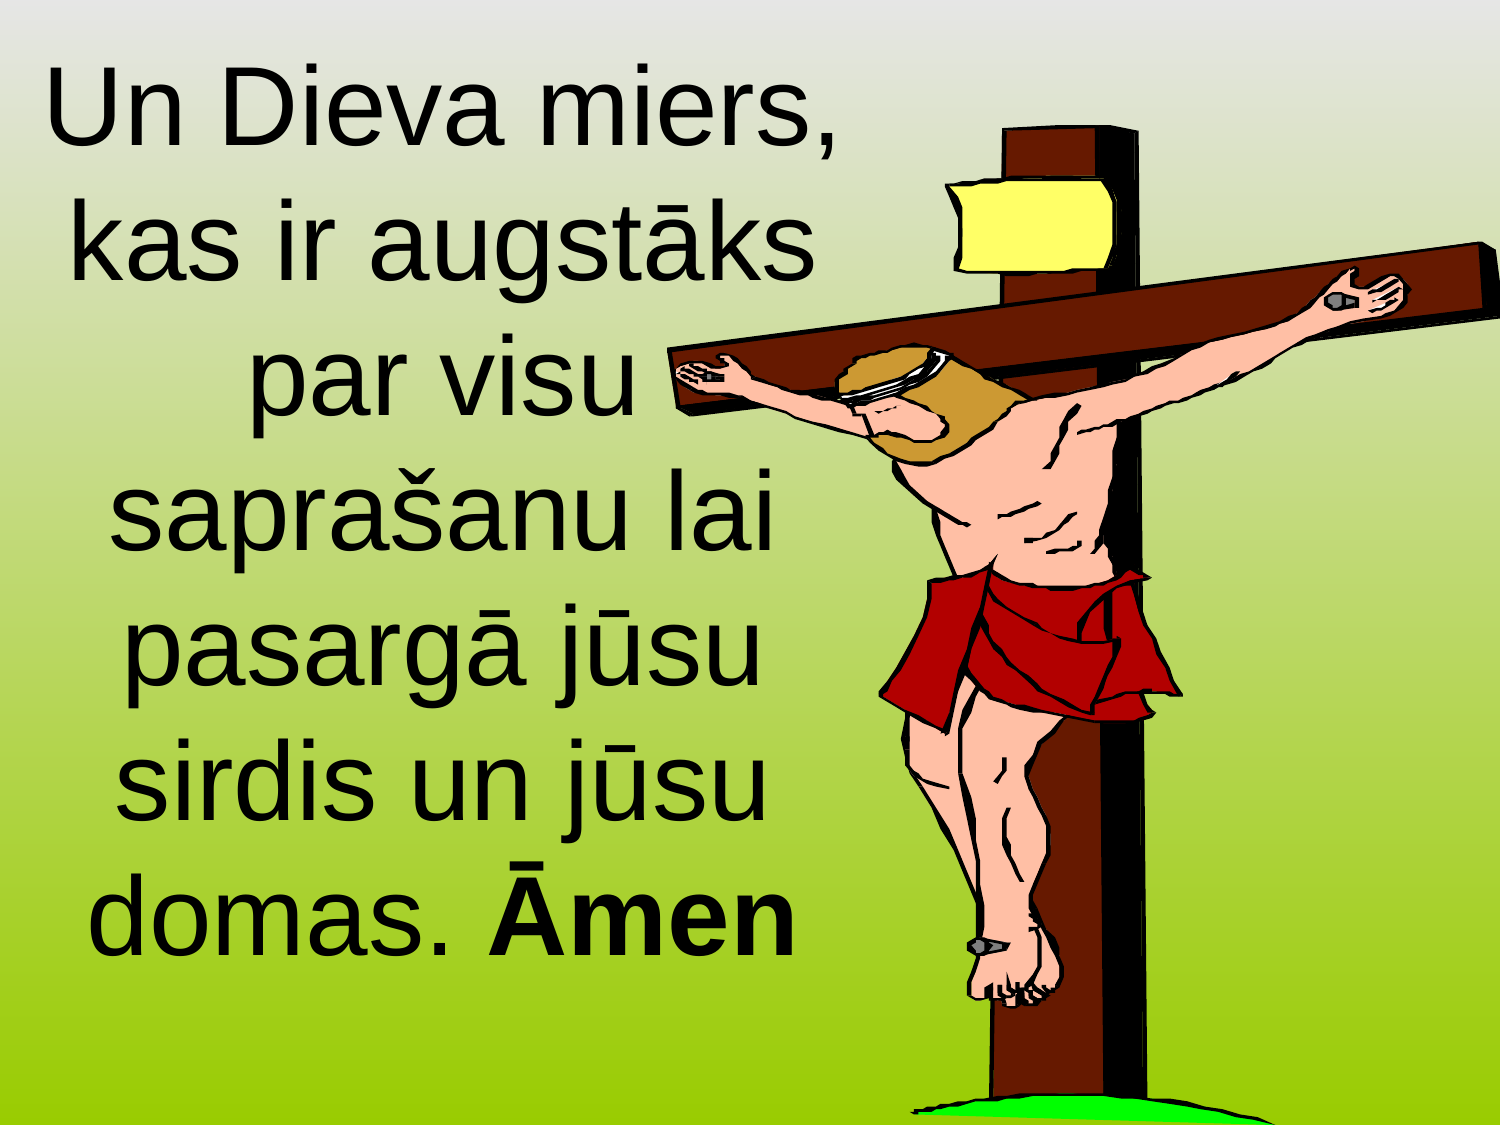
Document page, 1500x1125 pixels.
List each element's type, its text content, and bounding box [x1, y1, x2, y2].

title Un Dieva miers, kas ir augstāks par visu saprašanu lai pasargā jūsu sirdis un jūsu domas. Āmen [17, 479, 657, 668]
picture [662, 125, 1500, 1125]
